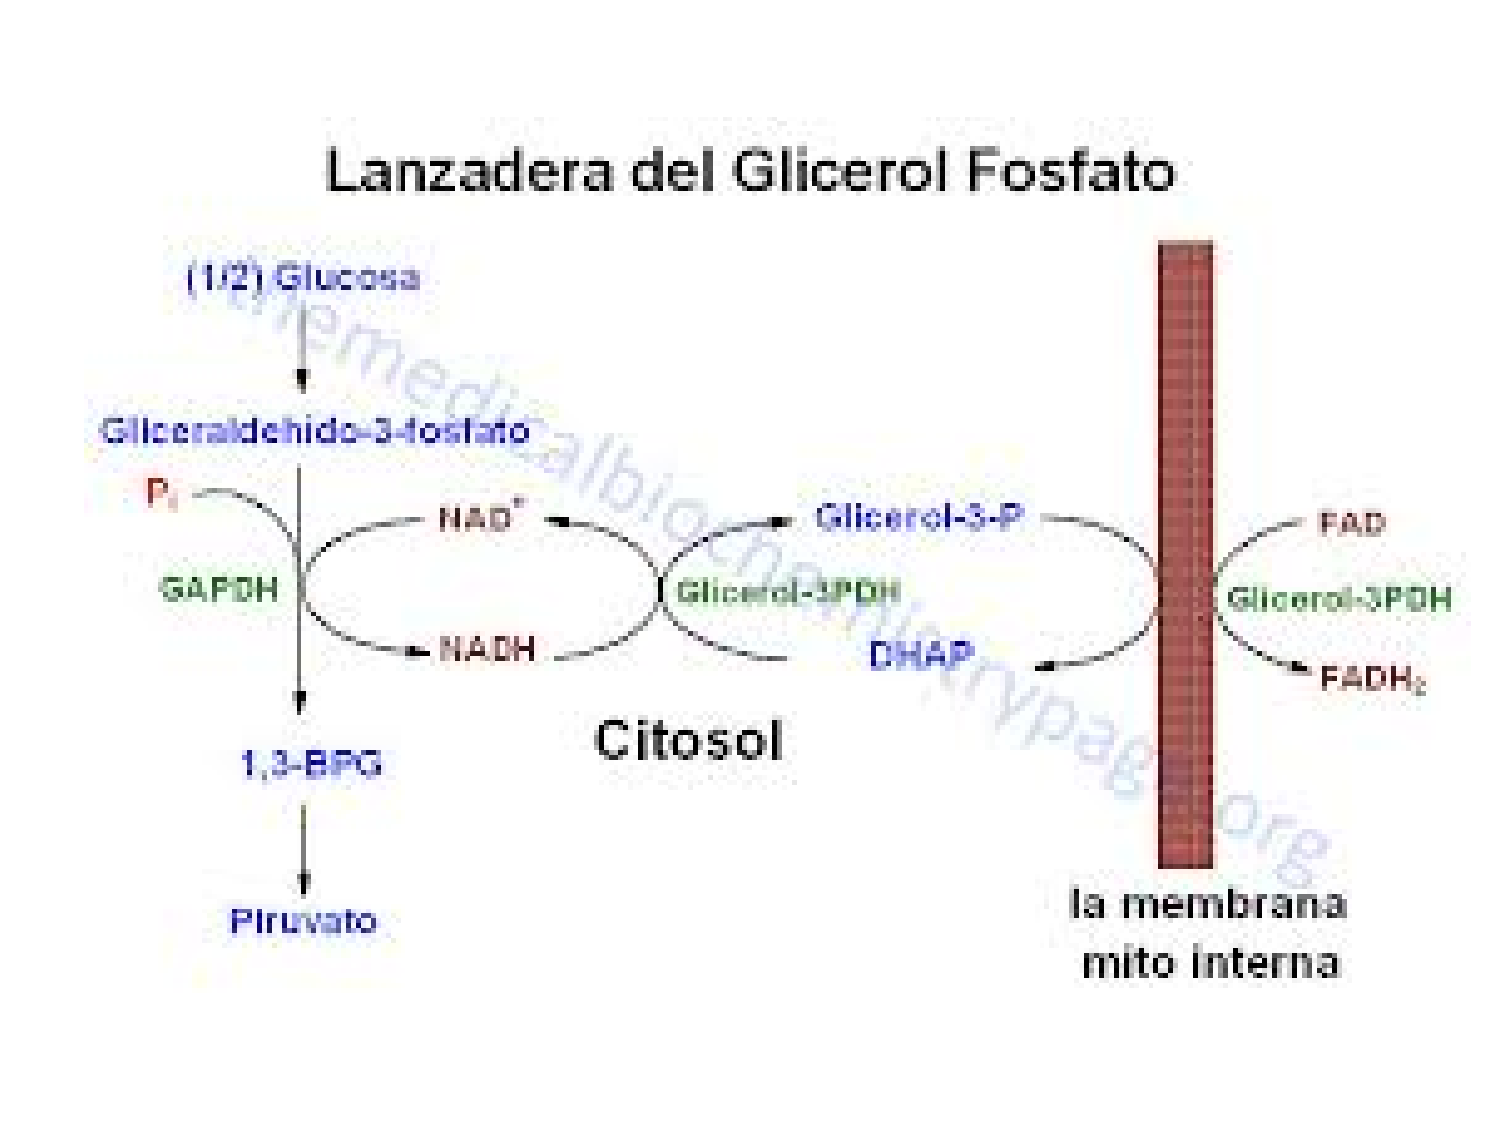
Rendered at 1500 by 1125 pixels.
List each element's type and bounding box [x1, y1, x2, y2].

picture [84, 116, 1471, 1008]
